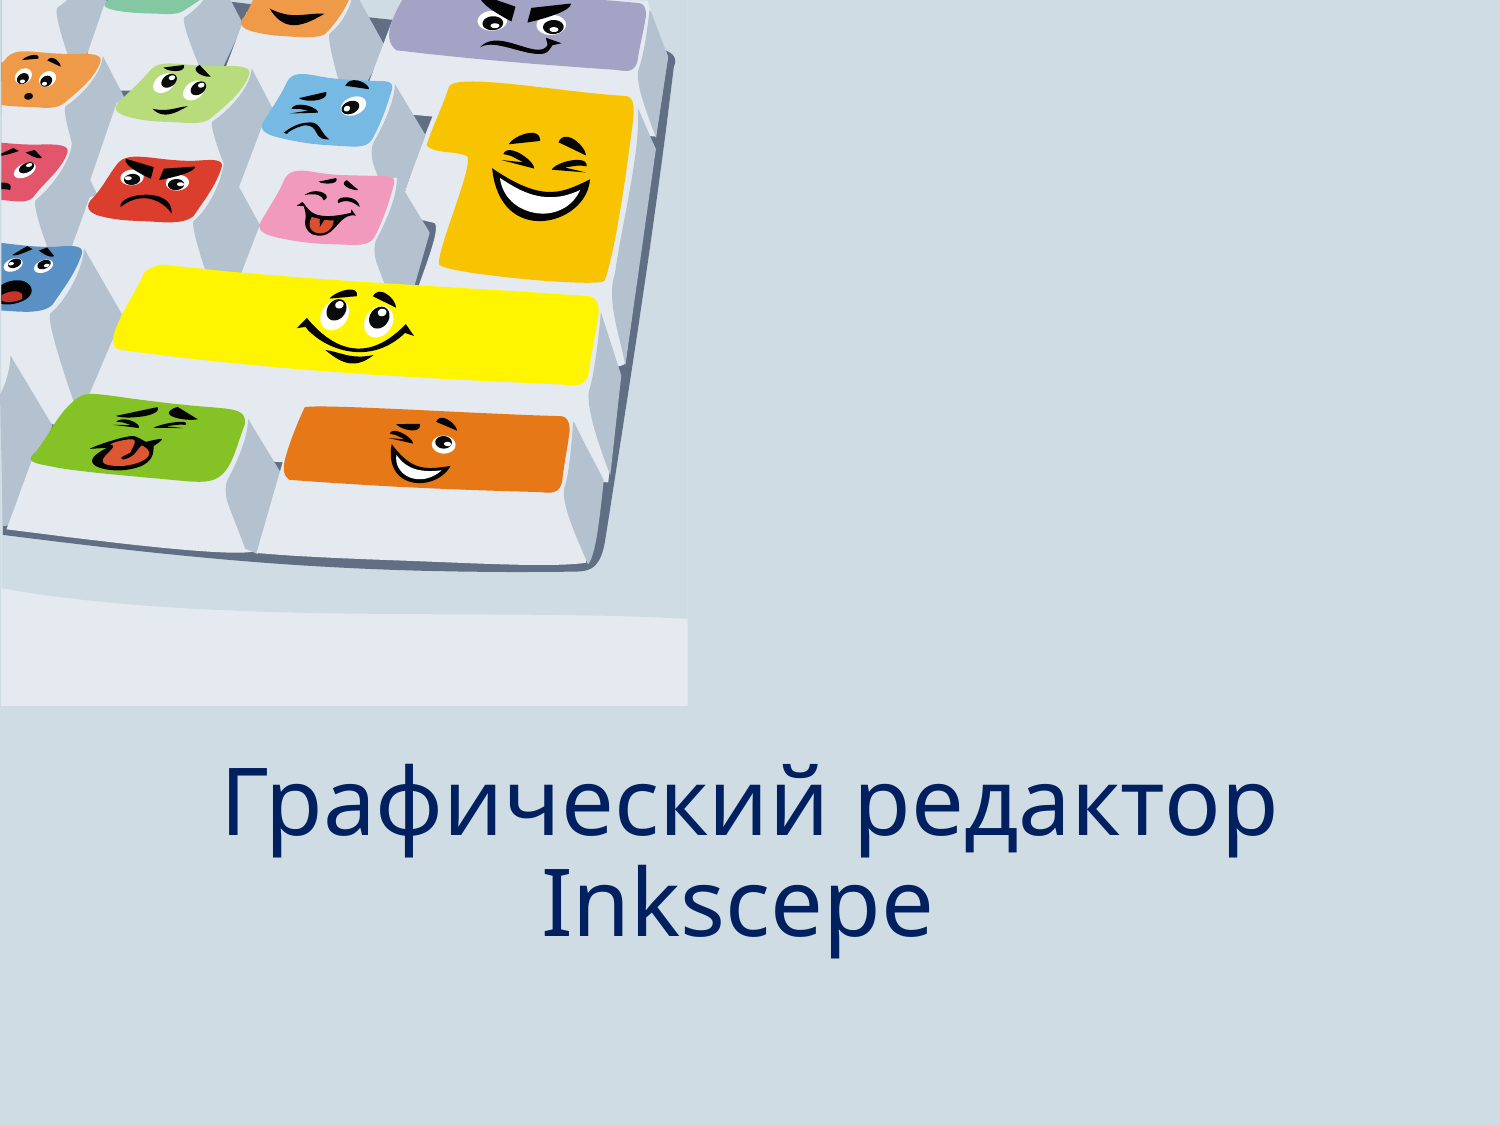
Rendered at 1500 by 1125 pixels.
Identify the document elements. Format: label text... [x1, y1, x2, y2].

title Графический редактор Inkscepe [187, 706, 1313, 1005]
